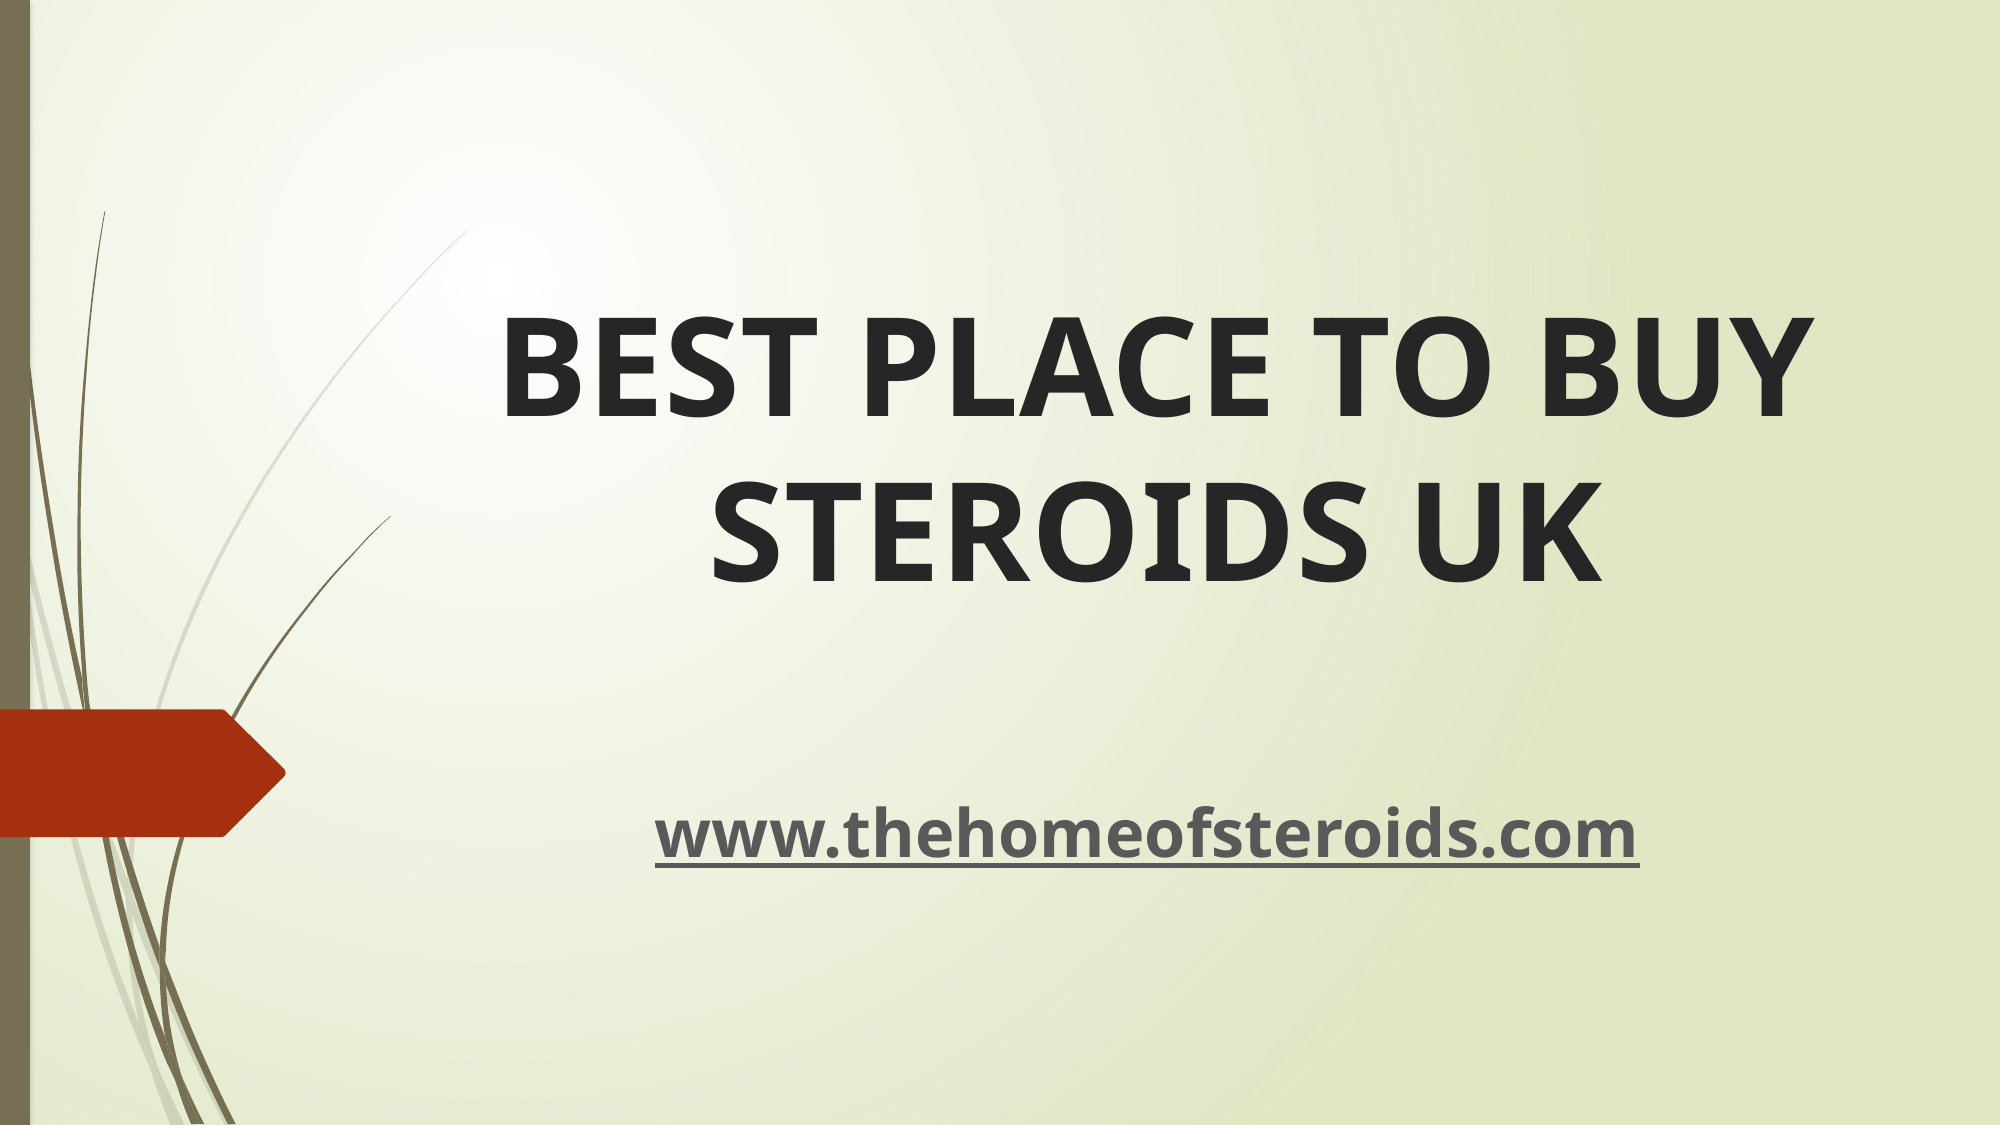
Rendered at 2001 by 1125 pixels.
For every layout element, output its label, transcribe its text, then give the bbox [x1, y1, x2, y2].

title BEST PLACE TO BUY STEROIDS UK [424, 245, 1888, 617]
subtitle www.thehomeofsteroids.com [424, 783, 1888, 969]
